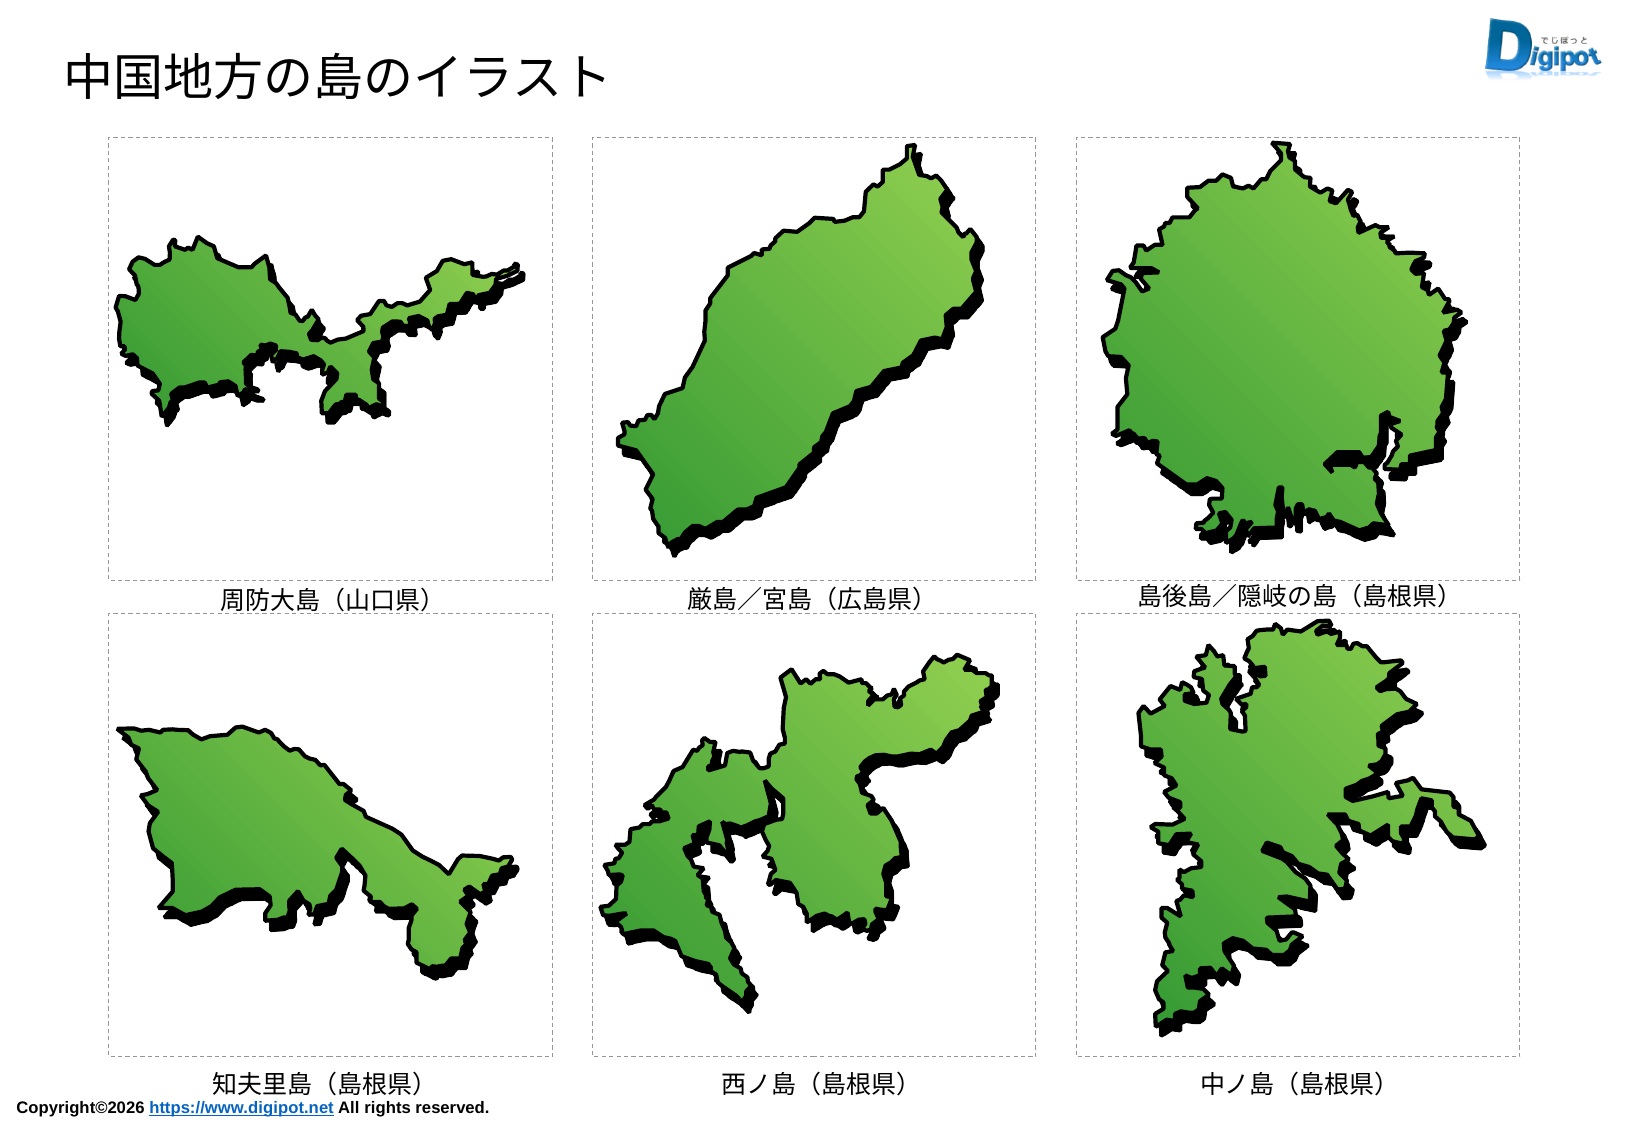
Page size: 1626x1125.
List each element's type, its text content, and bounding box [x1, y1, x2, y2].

text_box 島後島／隠岐の島（島根県） [1122, 573, 1478, 619]
text_box 西ノ島（島根県） [707, 1060, 937, 1106]
text_box [1101, 141, 1463, 544]
text_box [114, 235, 519, 418]
text_box [599, 653, 993, 1005]
text_box 厳島／宮島（広島県） [672, 575, 953, 621]
text_box 中国地方の島のイラスト [48, 38, 628, 113]
text_box 知夫里島（島根県） [197, 1060, 453, 1106]
text_box [1137, 619, 1481, 1028]
picture [1485, 18, 1602, 82]
text_box [116, 725, 514, 971]
text_box [616, 143, 978, 549]
text_box 中ノ島（島根県） [1185, 1060, 1415, 1106]
text_box 周防大島（山口県） [206, 576, 461, 622]
